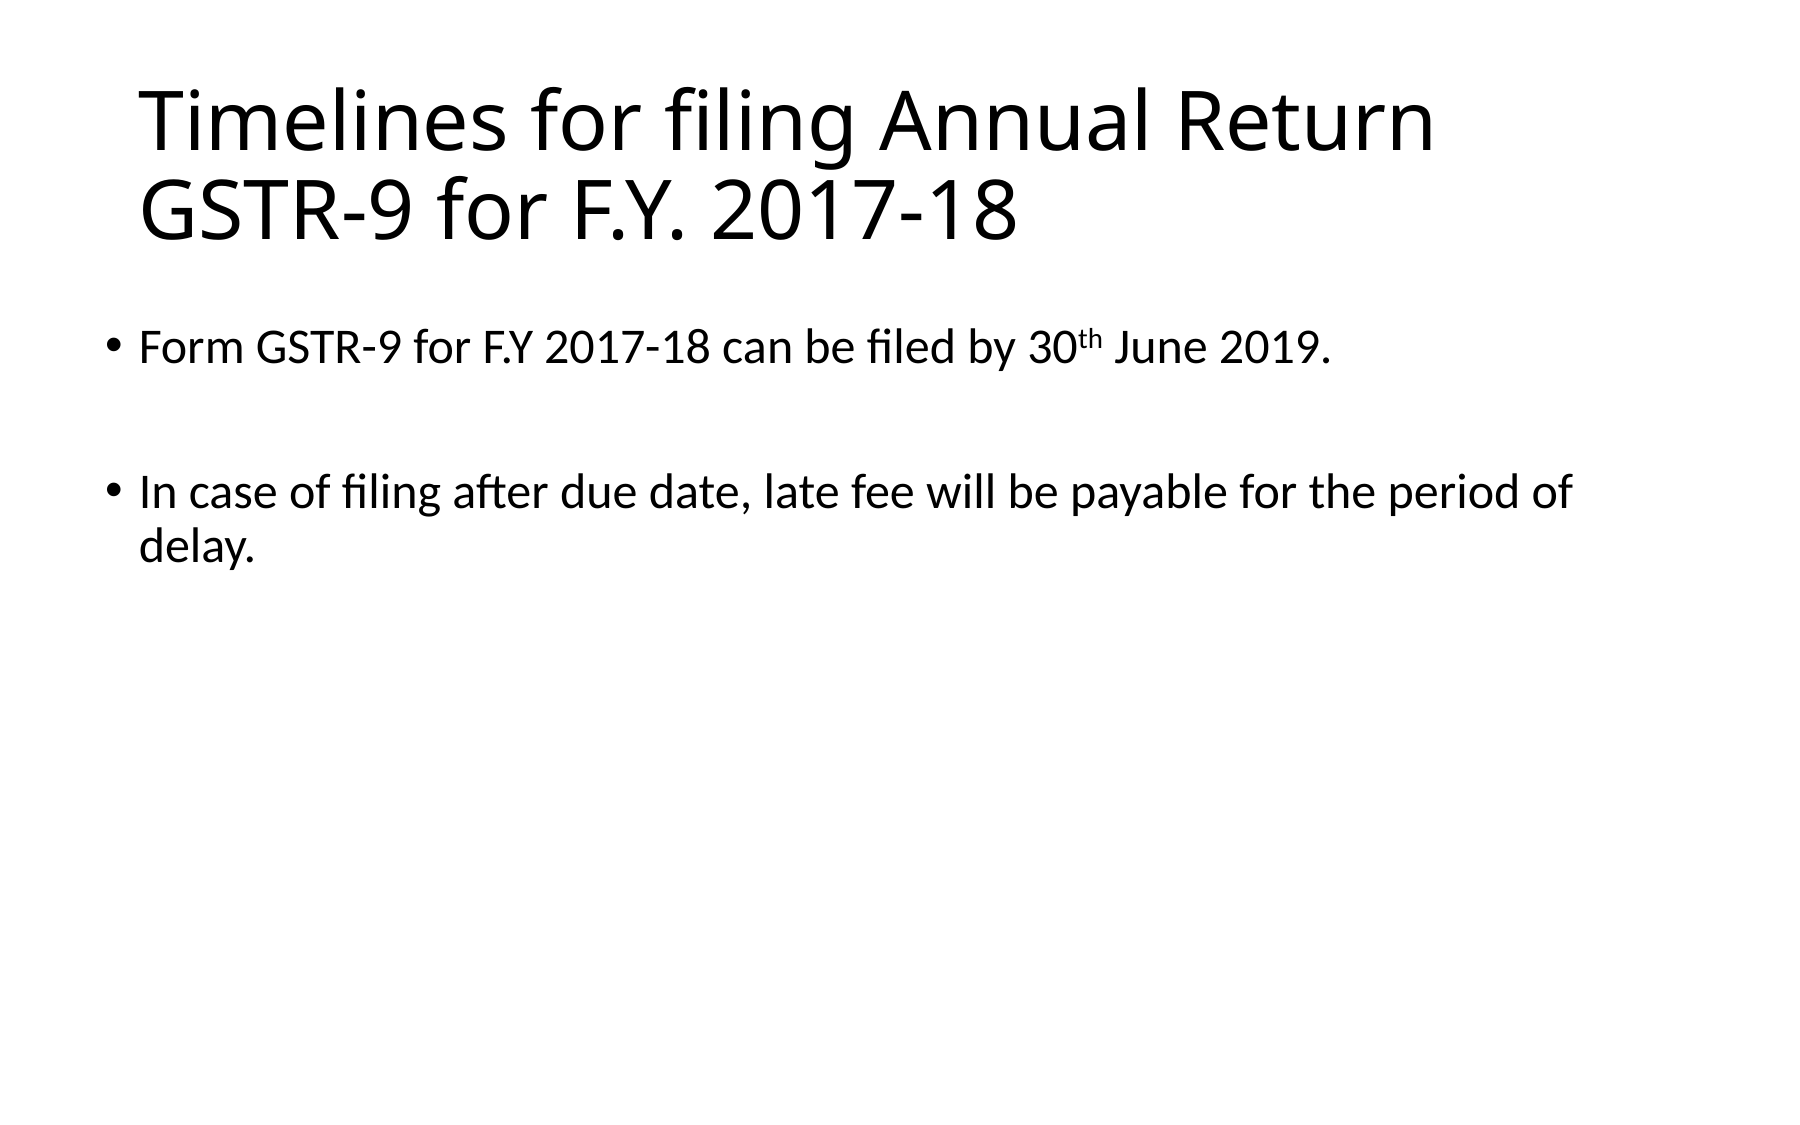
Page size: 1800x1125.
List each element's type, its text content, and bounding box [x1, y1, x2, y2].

title Timelines for filing Annual Return GSTR-9 for F.Y. 2017-18 [123, 59, 1677, 278]
list Form GSTR-9 for F.Y 2017-18 can be filed by 30th June 2019. In case of filing after due date, late fee will be payable for the period of delay. [90, 312, 1710, 1005]
